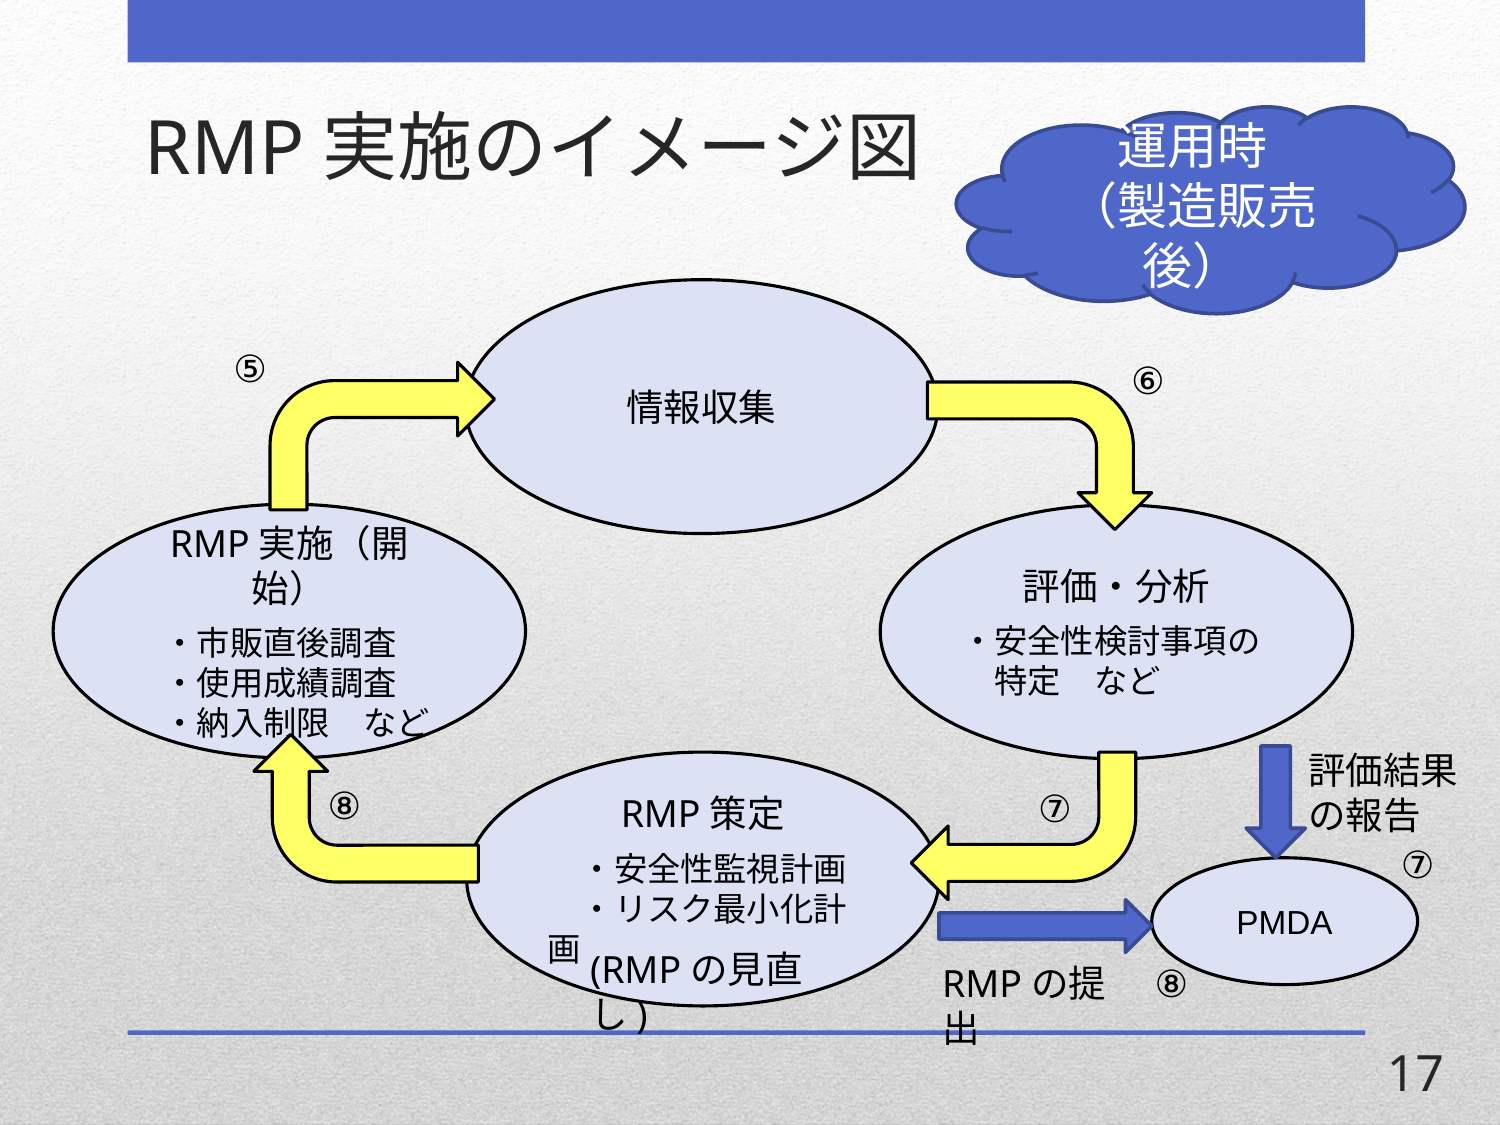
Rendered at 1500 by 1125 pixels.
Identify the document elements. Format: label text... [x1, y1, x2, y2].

text_box 評価・分析 ・安全性検討事項の 特定 など [880, 505, 1353, 759]
text_box PMDA [1151, 857, 1418, 985]
text_box [911, 752, 1136, 900]
text_box (RMPの見直し) [575, 938, 848, 1044]
text_box ⑤ [218, 337, 290, 398]
text_box [270, 362, 495, 510]
text_box RMP策定 ・安全性監視計画 ・リスク最小化計画 [466, 752, 938, 986]
slide_number 17 [1333, 1046, 1459, 1106]
text_box RMPの提出 [927, 952, 1152, 1057]
text_box [927, 381, 1152, 530]
text_box ⑧ [312, 774, 396, 835]
text_box 運用時 （製造販売後） [954, 105, 1467, 316]
text_box [1244, 744, 1293, 860]
text_box ⑦ [1023, 777, 1077, 838]
text_box RMP実施（開始） ・市販直後調査 ・使用成績調査 ・納入制限 など [53, 504, 526, 758]
text_box [253, 734, 479, 883]
text_box ⑧ [1139, 952, 1211, 1012]
text_box ⑥ [1116, 349, 1187, 410]
text_box 評価結果の報告 [1293, 739, 1480, 845]
text_box ⑦ [1386, 834, 1459, 894]
text_box 情報収集 [468, 279, 937, 534]
title RMP実施のイメージ図 [129, 66, 1243, 198]
text_box [937, 898, 1154, 952]
